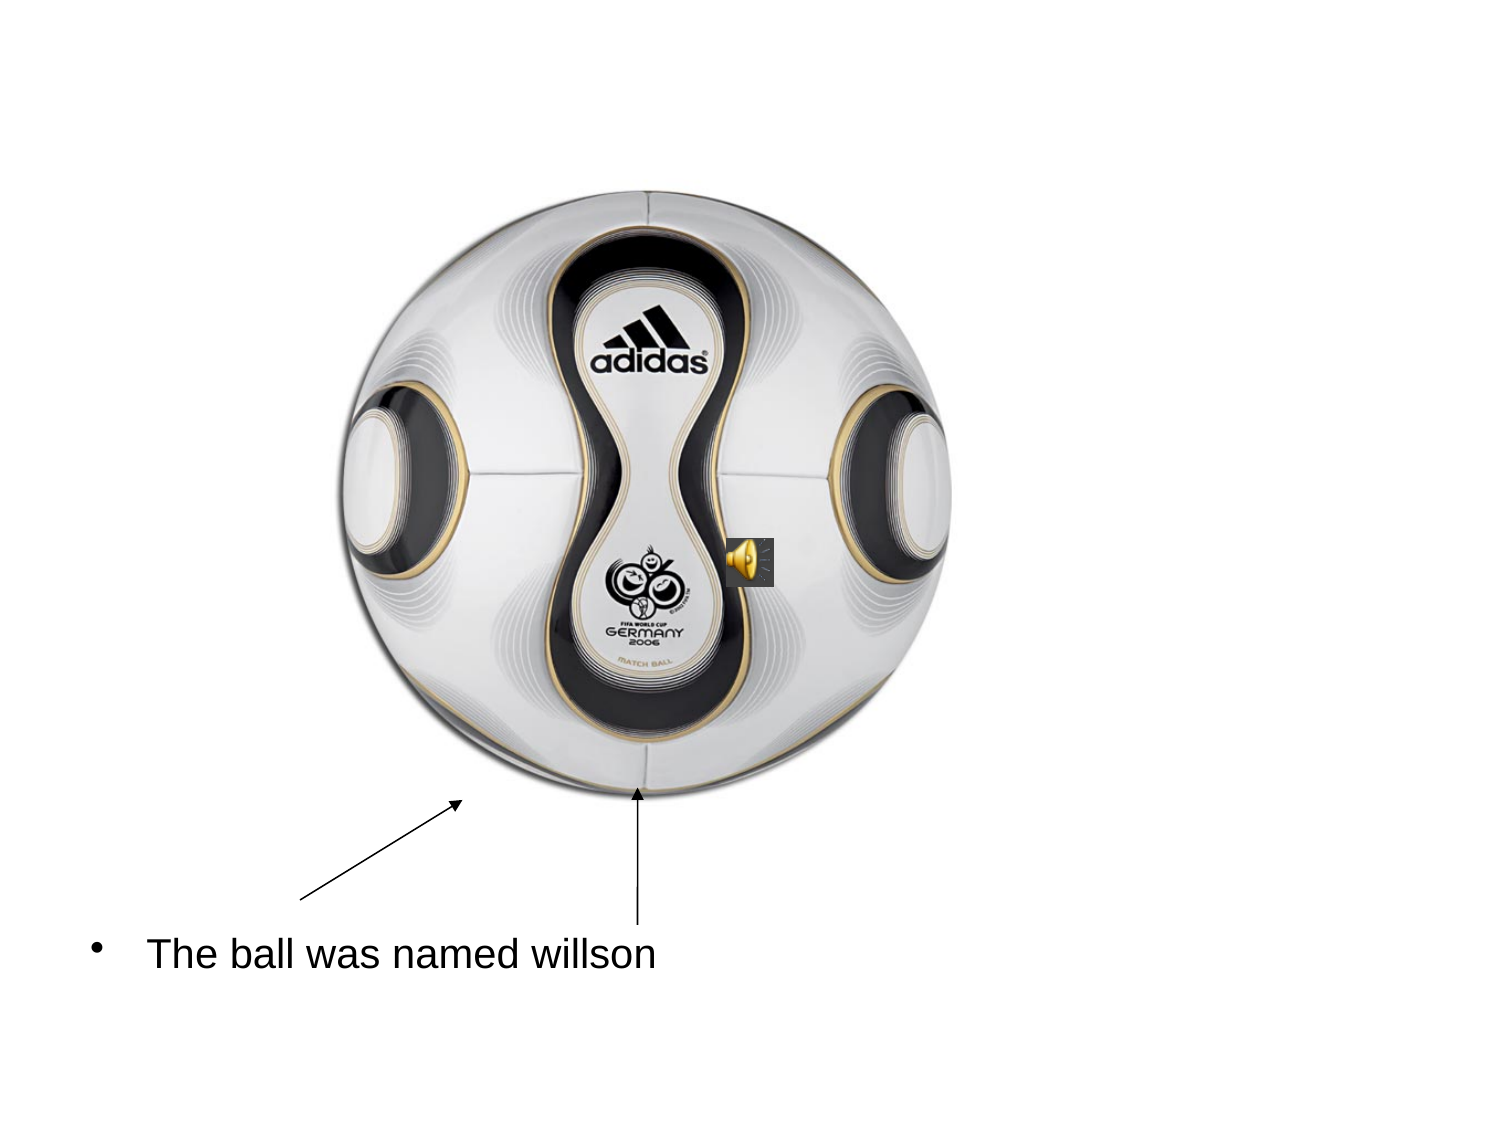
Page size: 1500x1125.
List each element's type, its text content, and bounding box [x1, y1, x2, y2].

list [312, 162, 976, 826]
picture [724, 537, 776, 588]
list The ball was named willson [74, 924, 738, 1006]
